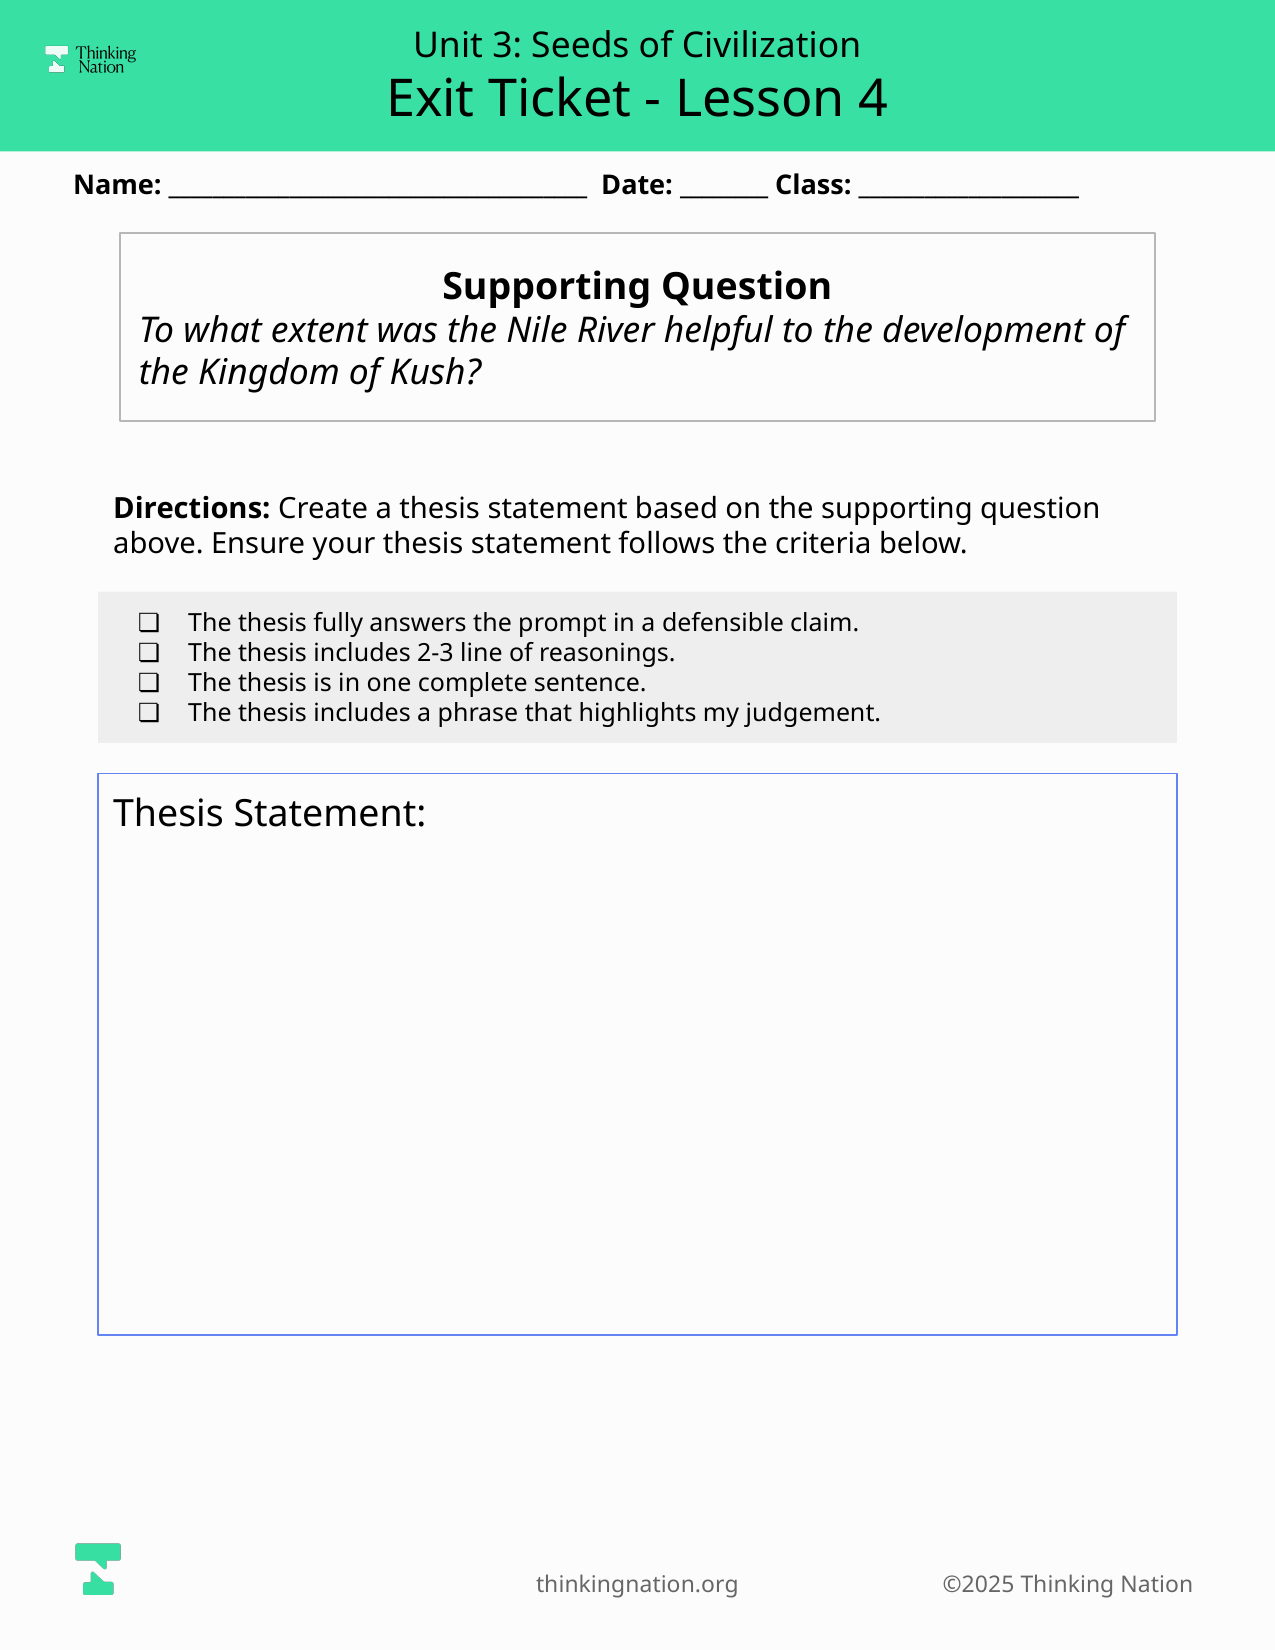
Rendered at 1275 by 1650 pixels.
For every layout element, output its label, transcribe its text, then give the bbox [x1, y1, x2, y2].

text_box Thesis Statement: [98, 773, 1177, 1335]
text_box Name: ______________________________________ Date: ________ Class: ____________________ [57, 151, 1218, 214]
text_box ©2025 Thinking Nation [907, 1553, 1210, 1605]
text_box Directions: Create a thesis statement based on the supporting question above. Ensure your thesis statement follows the criteria below. [98, 474, 1177, 575]
picture [62, 1533, 134, 1605]
text_box thinkingnation.org [486, 1553, 789, 1605]
picture [35, 37, 140, 82]
text_box The thesis fully answers the prompt in a defensible claim. The thesis includes 2-3 line of reasonings. The thesis is in one complete sentence. The thesis includes a phrase that highlights my judgement. [98, 591, 1177, 743]
text_box Unit 3: Seeds of Civilization Exit Ticket - Lesson 4 [0, 0, 1275, 152]
text_box Supporting Question To what extent was the Nile River helpful to the development of the Kingdom of Kush? [119, 232, 1156, 422]
